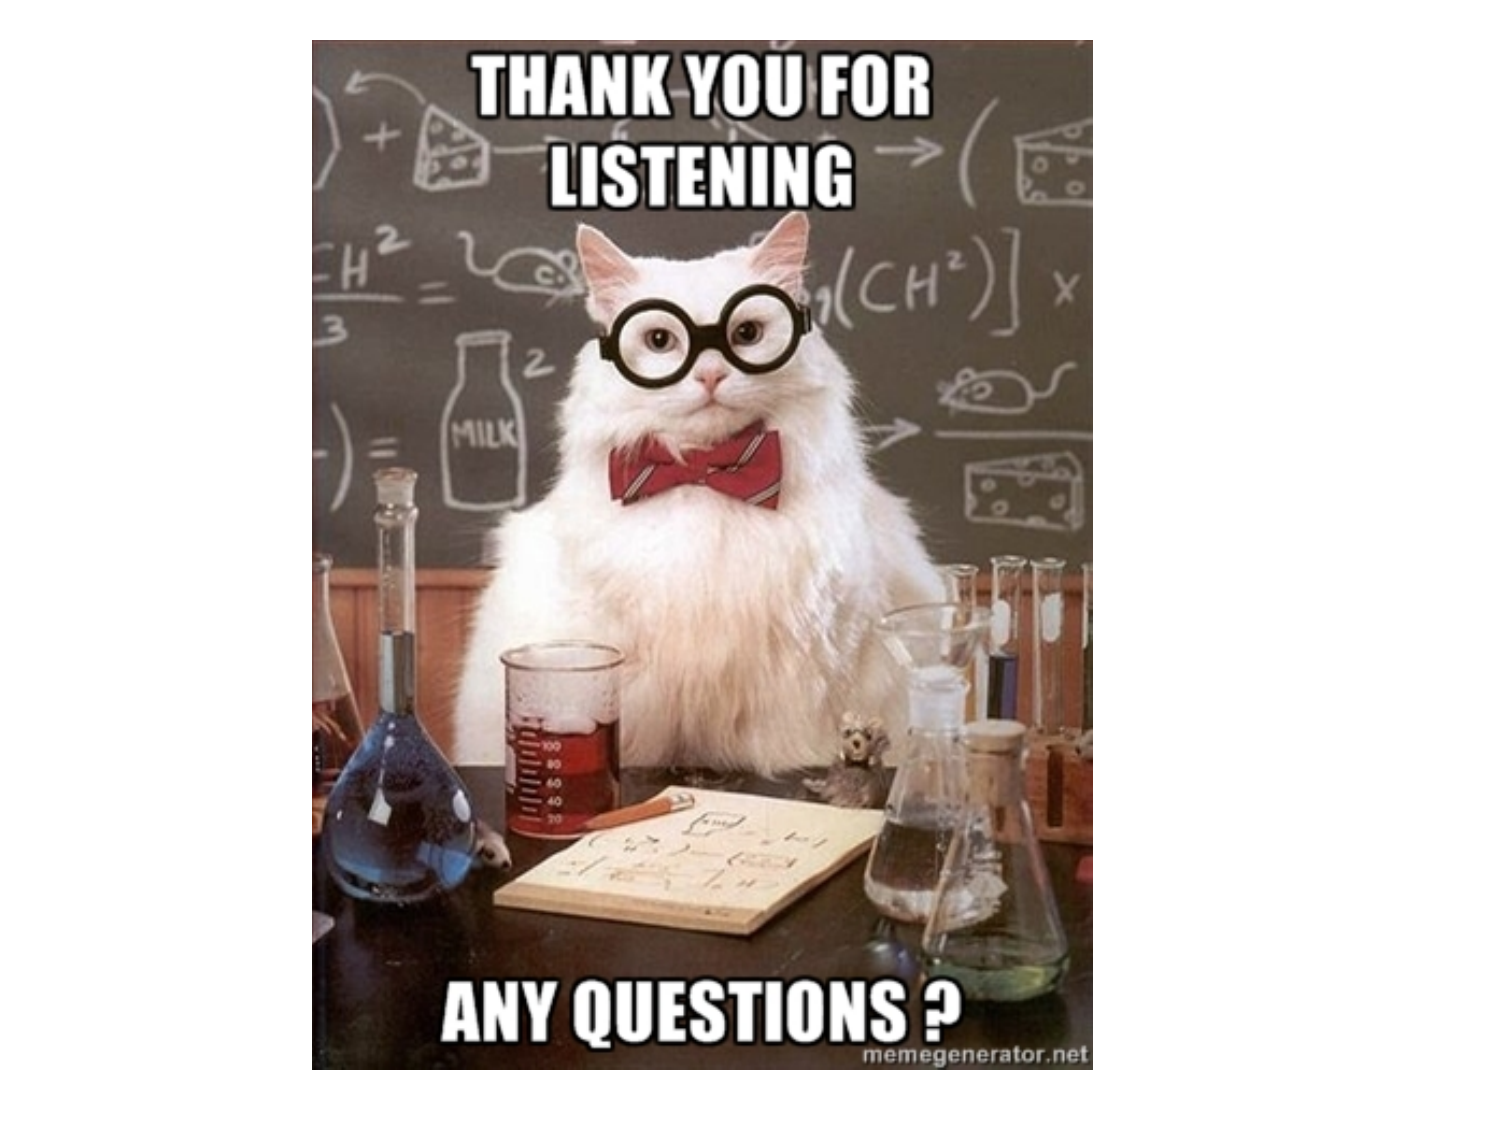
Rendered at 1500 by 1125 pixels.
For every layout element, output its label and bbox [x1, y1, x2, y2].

list [312, 40, 1093, 1070]
